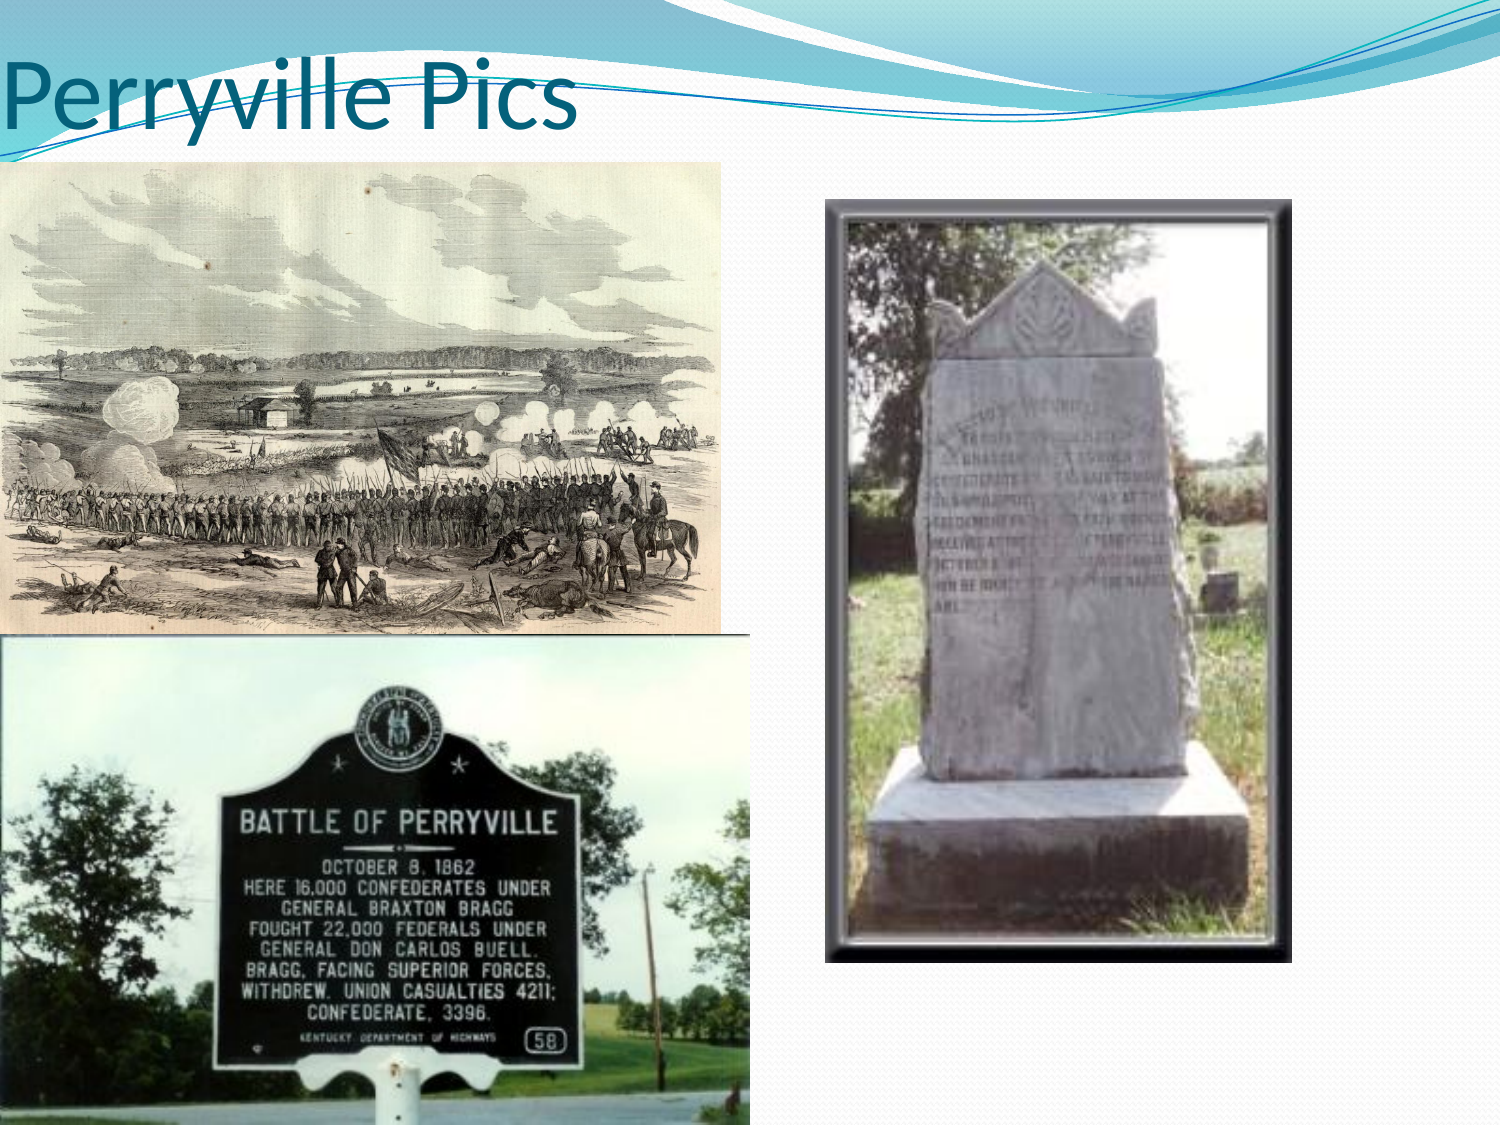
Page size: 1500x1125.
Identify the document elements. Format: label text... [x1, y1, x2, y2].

picture [0, 634, 751, 1125]
title Perryville Pics [0, 0, 1350, 150]
picture [824, 199, 1292, 963]
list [0, 162, 721, 634]
